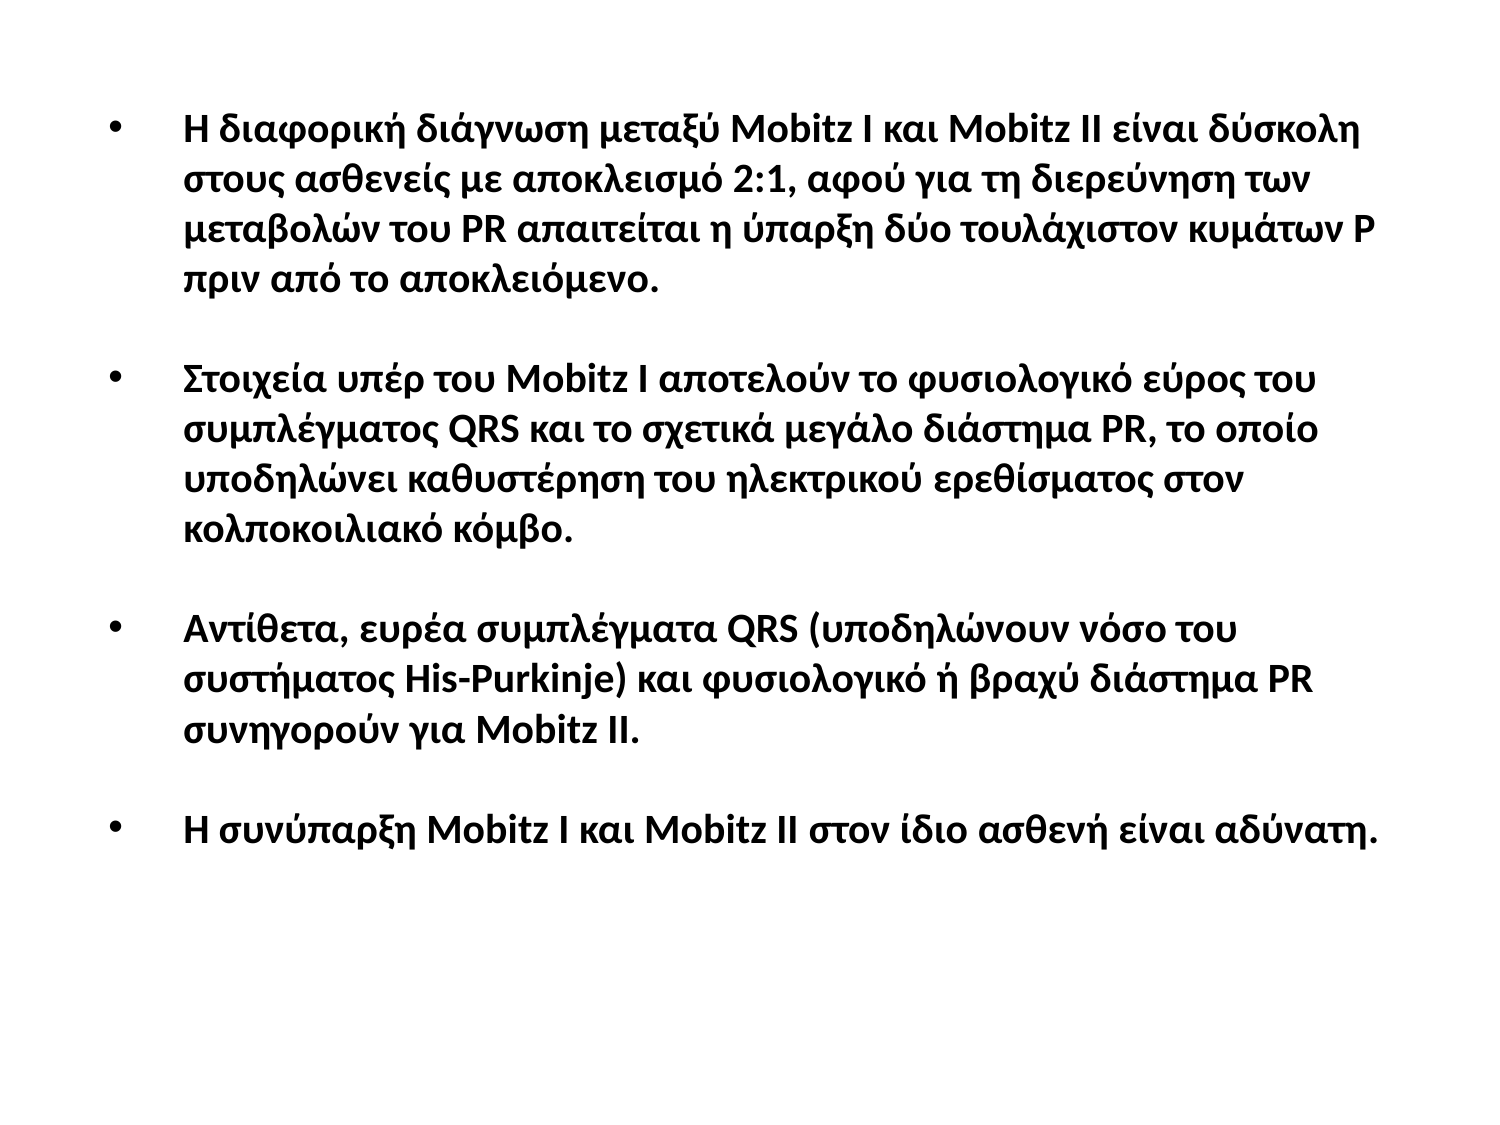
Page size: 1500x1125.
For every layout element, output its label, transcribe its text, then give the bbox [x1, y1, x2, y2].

text_box Η διαφορική διάγνωση μεταξύ Mobitz I και Mobitz II είναι δύσκολη στους ασθενείς με αποκλεισμό 2:1, αφού για τη διερεύνηση των μεταβολών του PR απαιτείται η ύπαρξη δύο τουλάχιστον κυμάτων Ρ πριν από το αποκλειόμενο. Στοιχεία υπέρ του Mobitz I αποτελούν το φυσιολογικό εύρος του συμπλέγματος QRS και το σχετικά μεγάλο διάστημα PR, το οποίο υποδηλώνει καθυστέρηση του ηλεκτρικού ερεθίσματος στον κολποκοιλιακό κόμβο. Αντίθετα, ευρέα συμπλέγματα QRS (υποδηλώνουν νόσο του συστήματος His-Purkinje) και φυσιολογικό ή βραχύ διάστημα PR συνηγορούν για Mobitz II. Η συνύπαρξη Mobitz I και Mobitz II στον ίδιο ασθενή είναι αδύνατη. [93, 93, 1418, 859]
